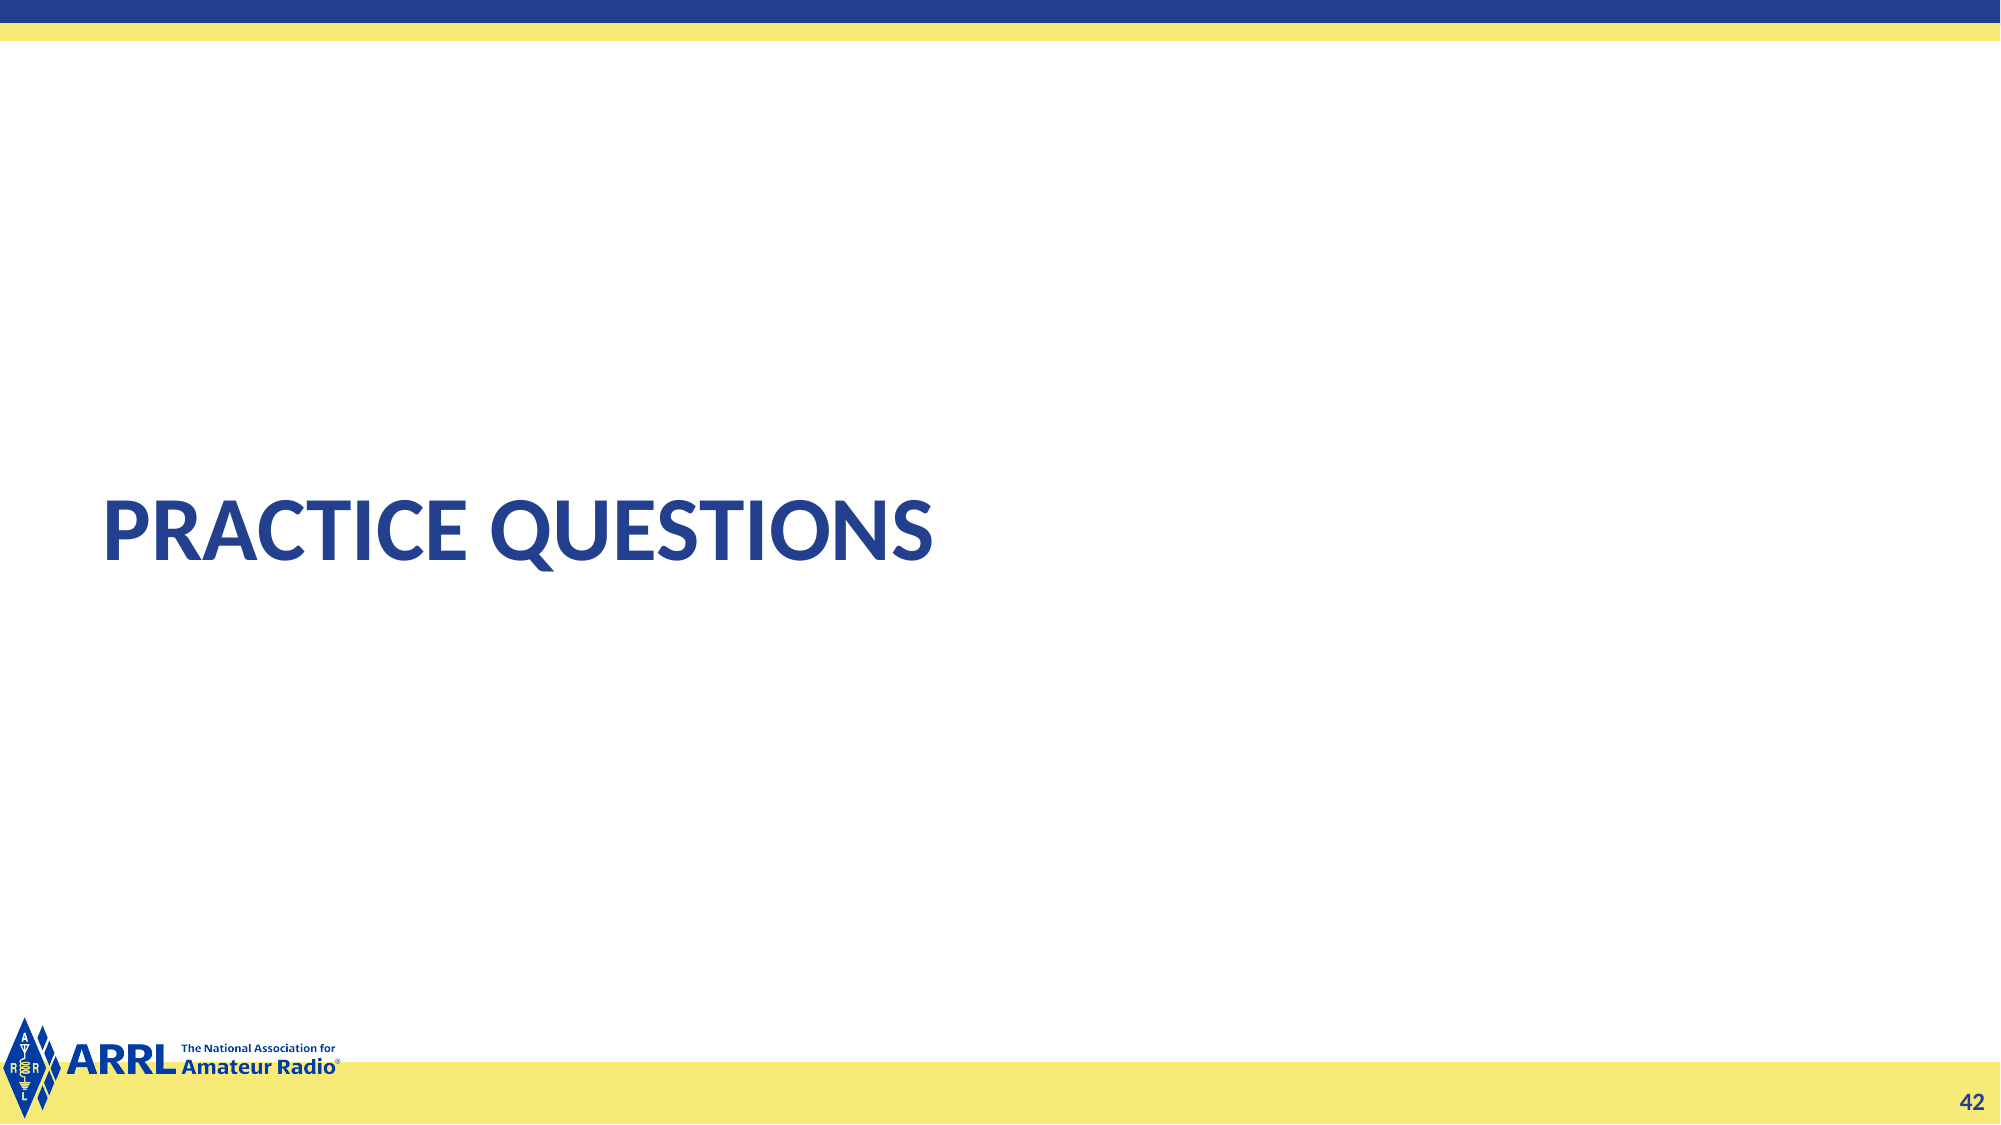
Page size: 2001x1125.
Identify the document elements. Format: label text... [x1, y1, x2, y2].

title PRACTICE QUESTIONS [87, 437, 1888, 625]
picture [1, 1015, 342, 1121]
